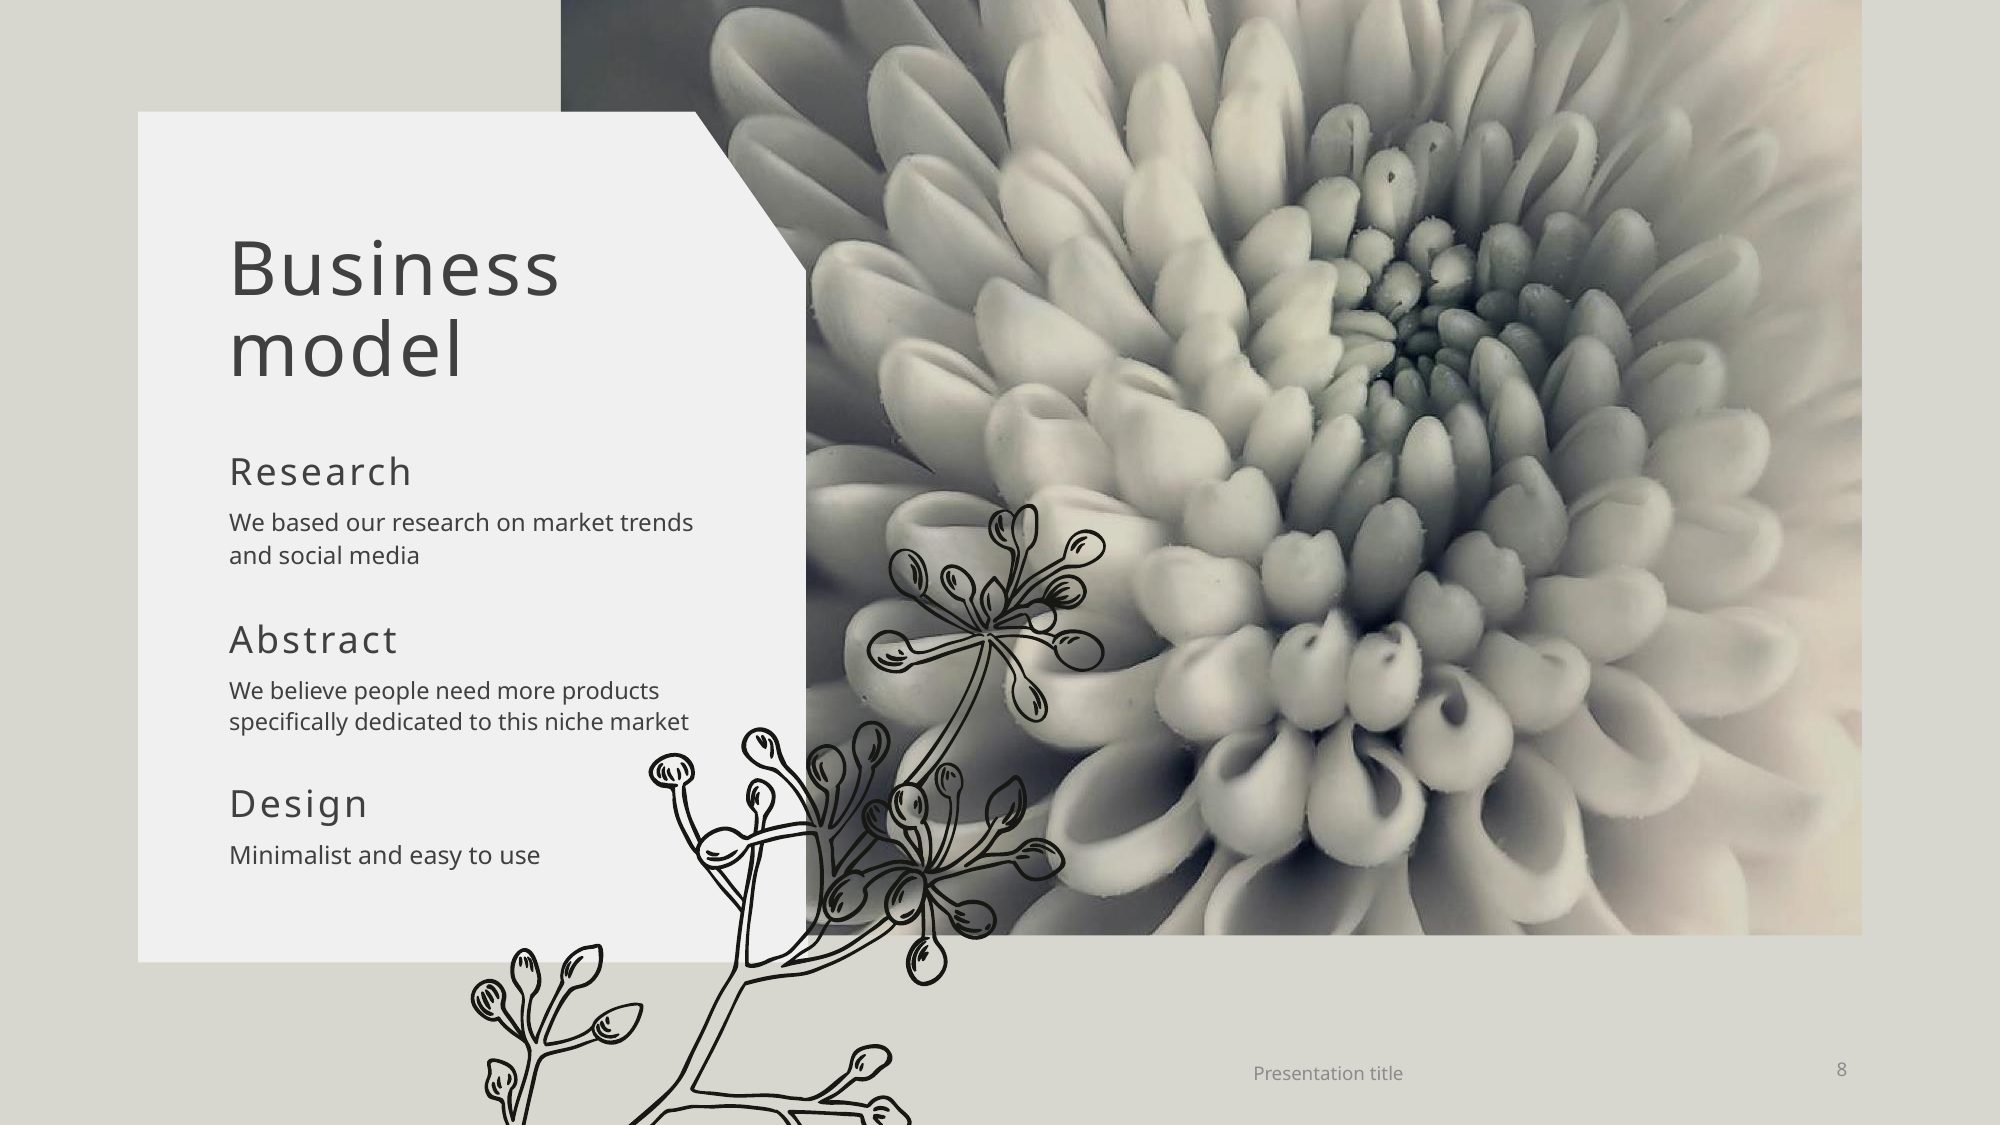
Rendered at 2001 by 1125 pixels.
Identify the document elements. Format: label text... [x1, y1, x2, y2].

footer Presentation title [1106, 1042, 1666, 1103]
list We believe people need more products specifically dedicated to this niche market [214, 665, 470, 746]
title Business model [213, 223, 560, 392]
list Abstract [214, 602, 470, 665]
picture [560, 0, 1862, 936]
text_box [470, 503, 1106, 1125]
list We based our research on market trends and social media [214, 497, 560, 578]
slide_number 8 [1702, 1038, 1863, 1103]
list Minimalist and easy to use [214, 829, 470, 910]
list Design [214, 766, 470, 829]
list Research [214, 434, 560, 497]
